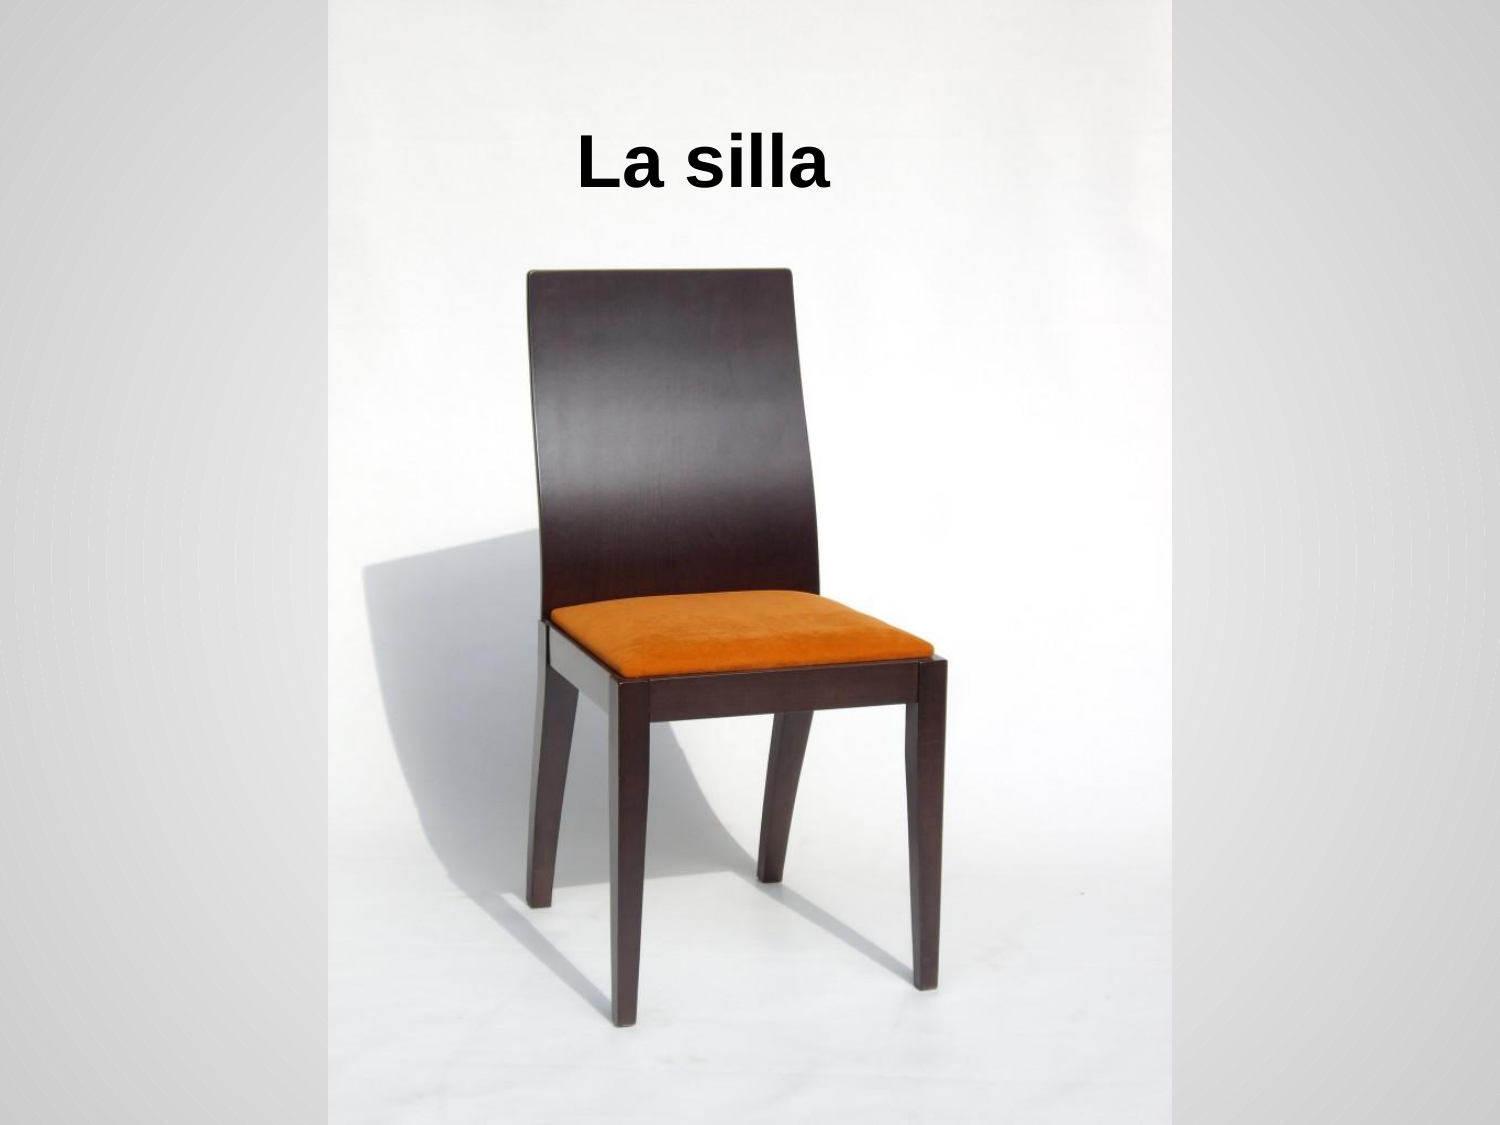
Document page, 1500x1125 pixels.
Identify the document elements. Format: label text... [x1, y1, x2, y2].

text_box [328, 0, 1172, 1125]
text_box La silla [351, 59, 1111, 255]
